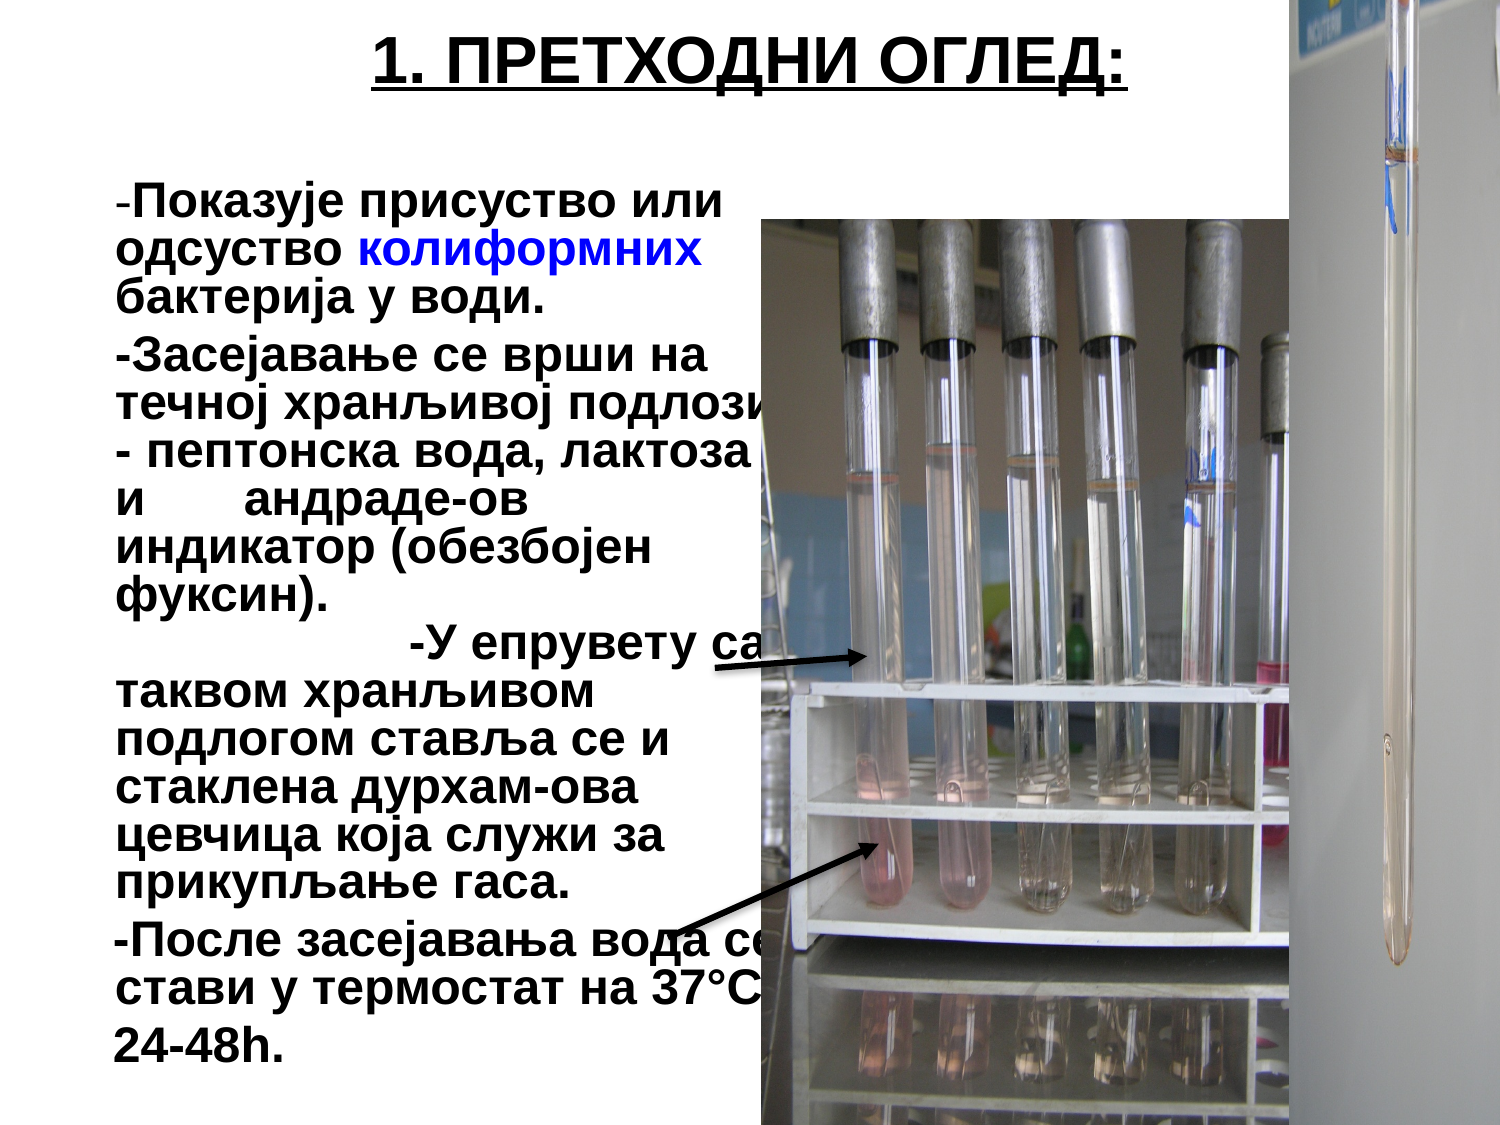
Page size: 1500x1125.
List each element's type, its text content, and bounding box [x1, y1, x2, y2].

text_box [666, 894, 756, 941]
list -Показује присуство или одсуство колиформних бактерија у води. -Засејавање се врши на течној хранљивој подлози - пептонска вода, лактоза и андраде-ов индикатор (обезбојен фуксин). -У епрувету са таквом хранљивом подлогом ставља се и стаклена дурхам-ова цевчица која служи за прикупљање гаса. -После засејавања вода се стави у термостат на 37°C, 24-48h. [0, 101, 798, 1125]
text_box [714, 661, 756, 672]
title 1. ПРЕТХОДНИ ОГЛЕД: [0, 0, 1286, 114]
picture [761, 0, 1500, 1125]
